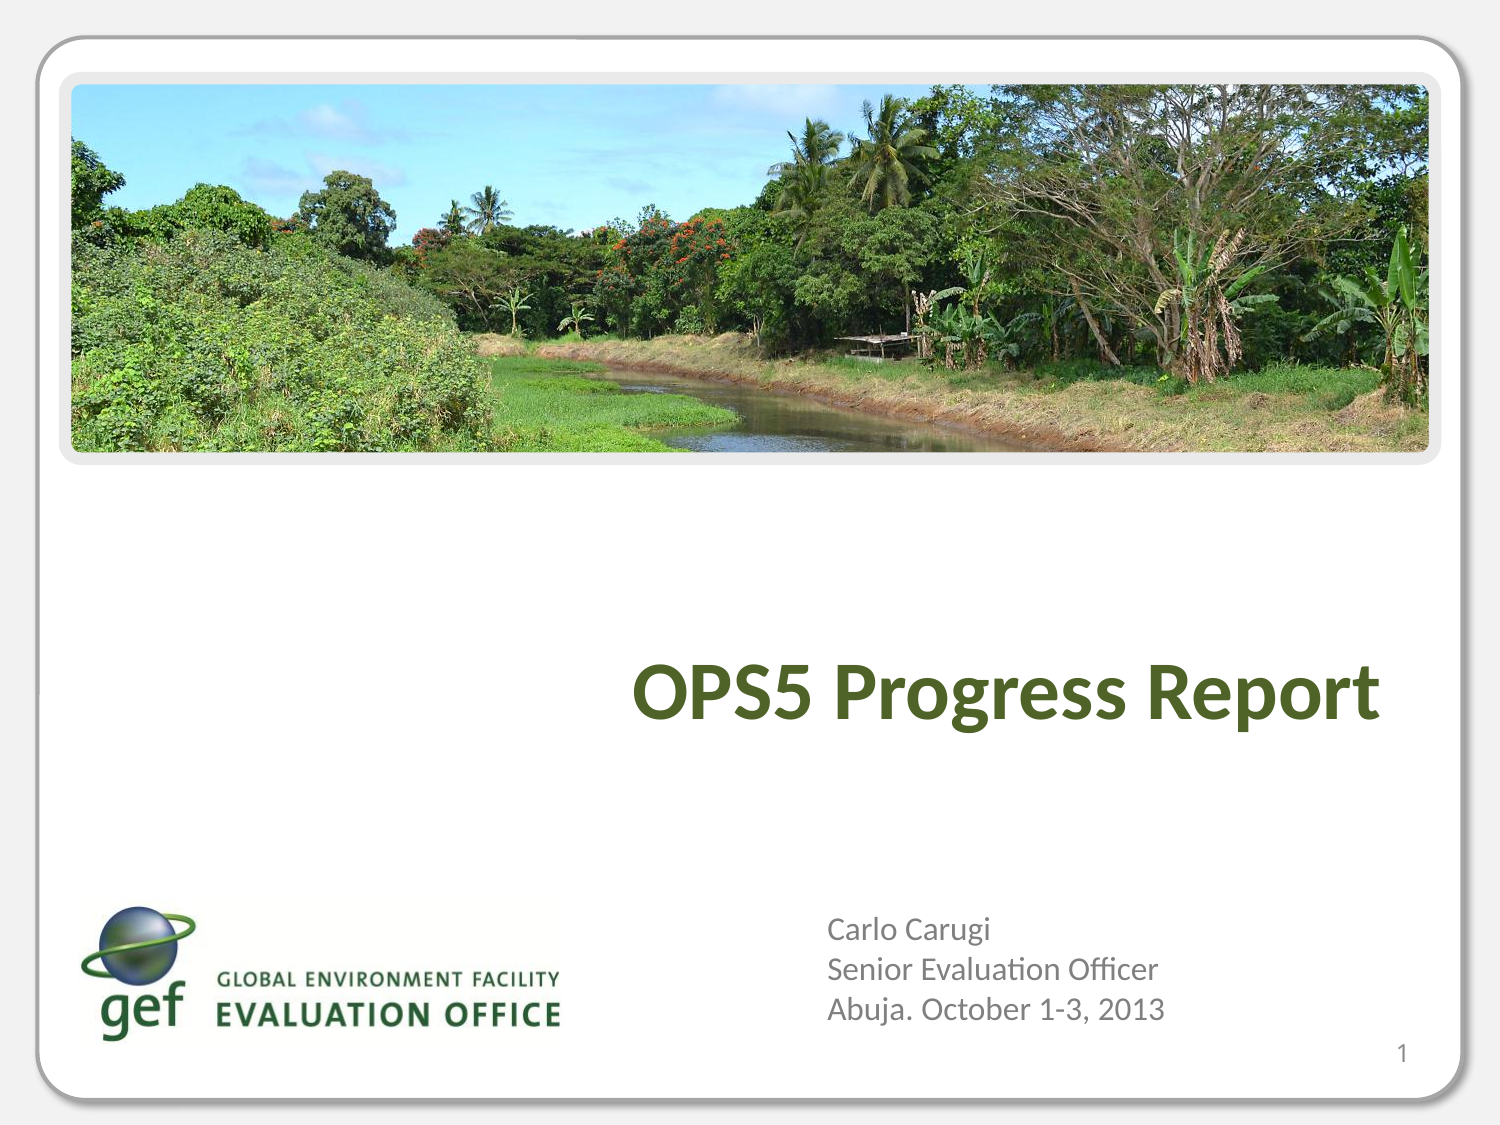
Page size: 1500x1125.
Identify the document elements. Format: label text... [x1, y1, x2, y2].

picture [64, 77, 1436, 459]
picture [77, 899, 563, 1050]
text_box Carlo Carugi Senior Evaluation Officer Abuja. October 1-3, 2013 [812, 899, 1392, 1035]
text_box OPS5 Progress Report [26, 607, 1397, 765]
slide_number 1 [1074, 1025, 1425, 1085]
